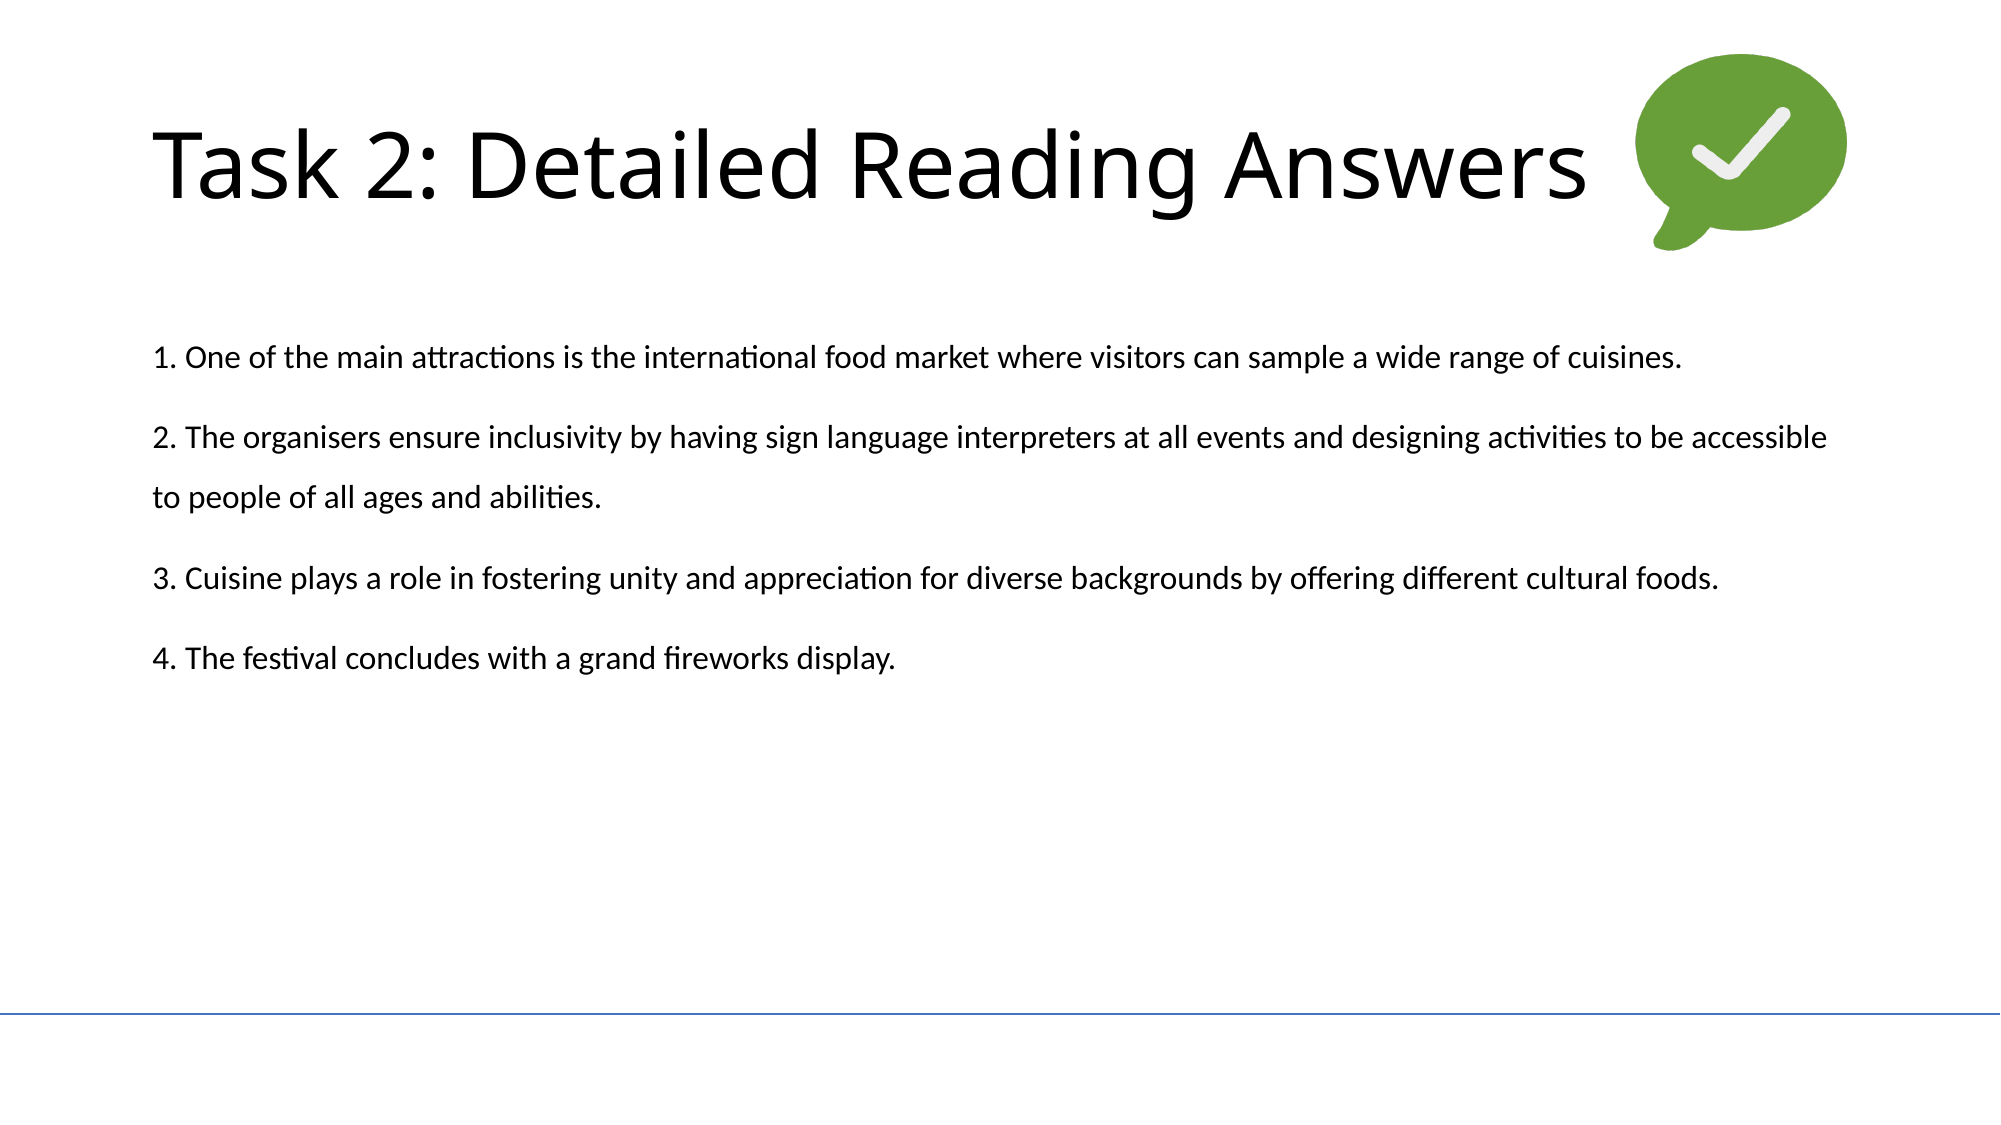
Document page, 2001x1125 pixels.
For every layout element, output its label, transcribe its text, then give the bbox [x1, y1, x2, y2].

title Task 2: Detailed Reading Answers [137, 59, 1863, 278]
picture [1620, 31, 1862, 273]
list 1. One of the main attractions is the international food market where visitors can sample a wide range of cuisines. 2. The organisers ensure inclusivity by having sign language interpreters at all events and designing activities to be accessible to people of all ages and abilities. 3. Cuisine plays a role in fostering unity and appreciation for diverse backgrounds by offering different cultural foods. 4. The festival concludes with a grand fireworks display. [137, 307, 1863, 989]
